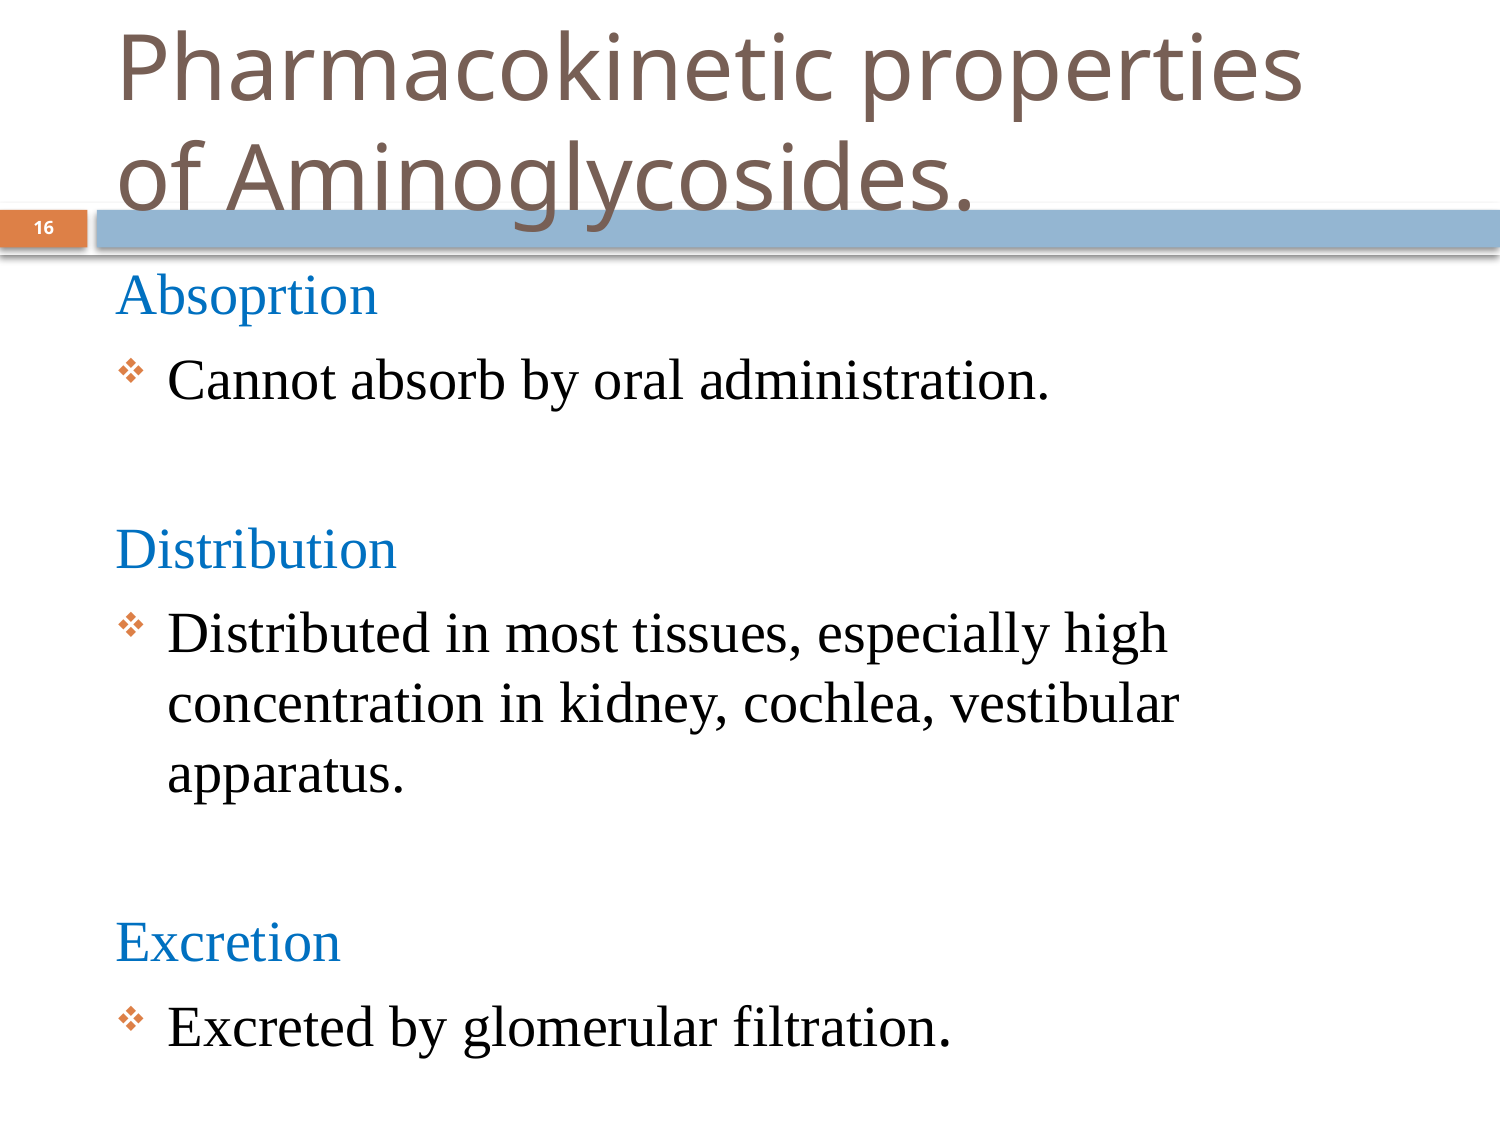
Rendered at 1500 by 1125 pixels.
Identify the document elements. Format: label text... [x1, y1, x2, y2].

slide_number 16 [0, 208, 88, 249]
list Absoprtion Cannot absorb by oral administration. Distribution Distributed in most tissues, especially high concentration in kidney, cochlea, vestibular apparatus. Excretion Excreted by glomerular filtration. [100, 248, 1438, 1000]
title Pharmacokinetic properties of Aminoglycosides. [100, 37, 1438, 200]
